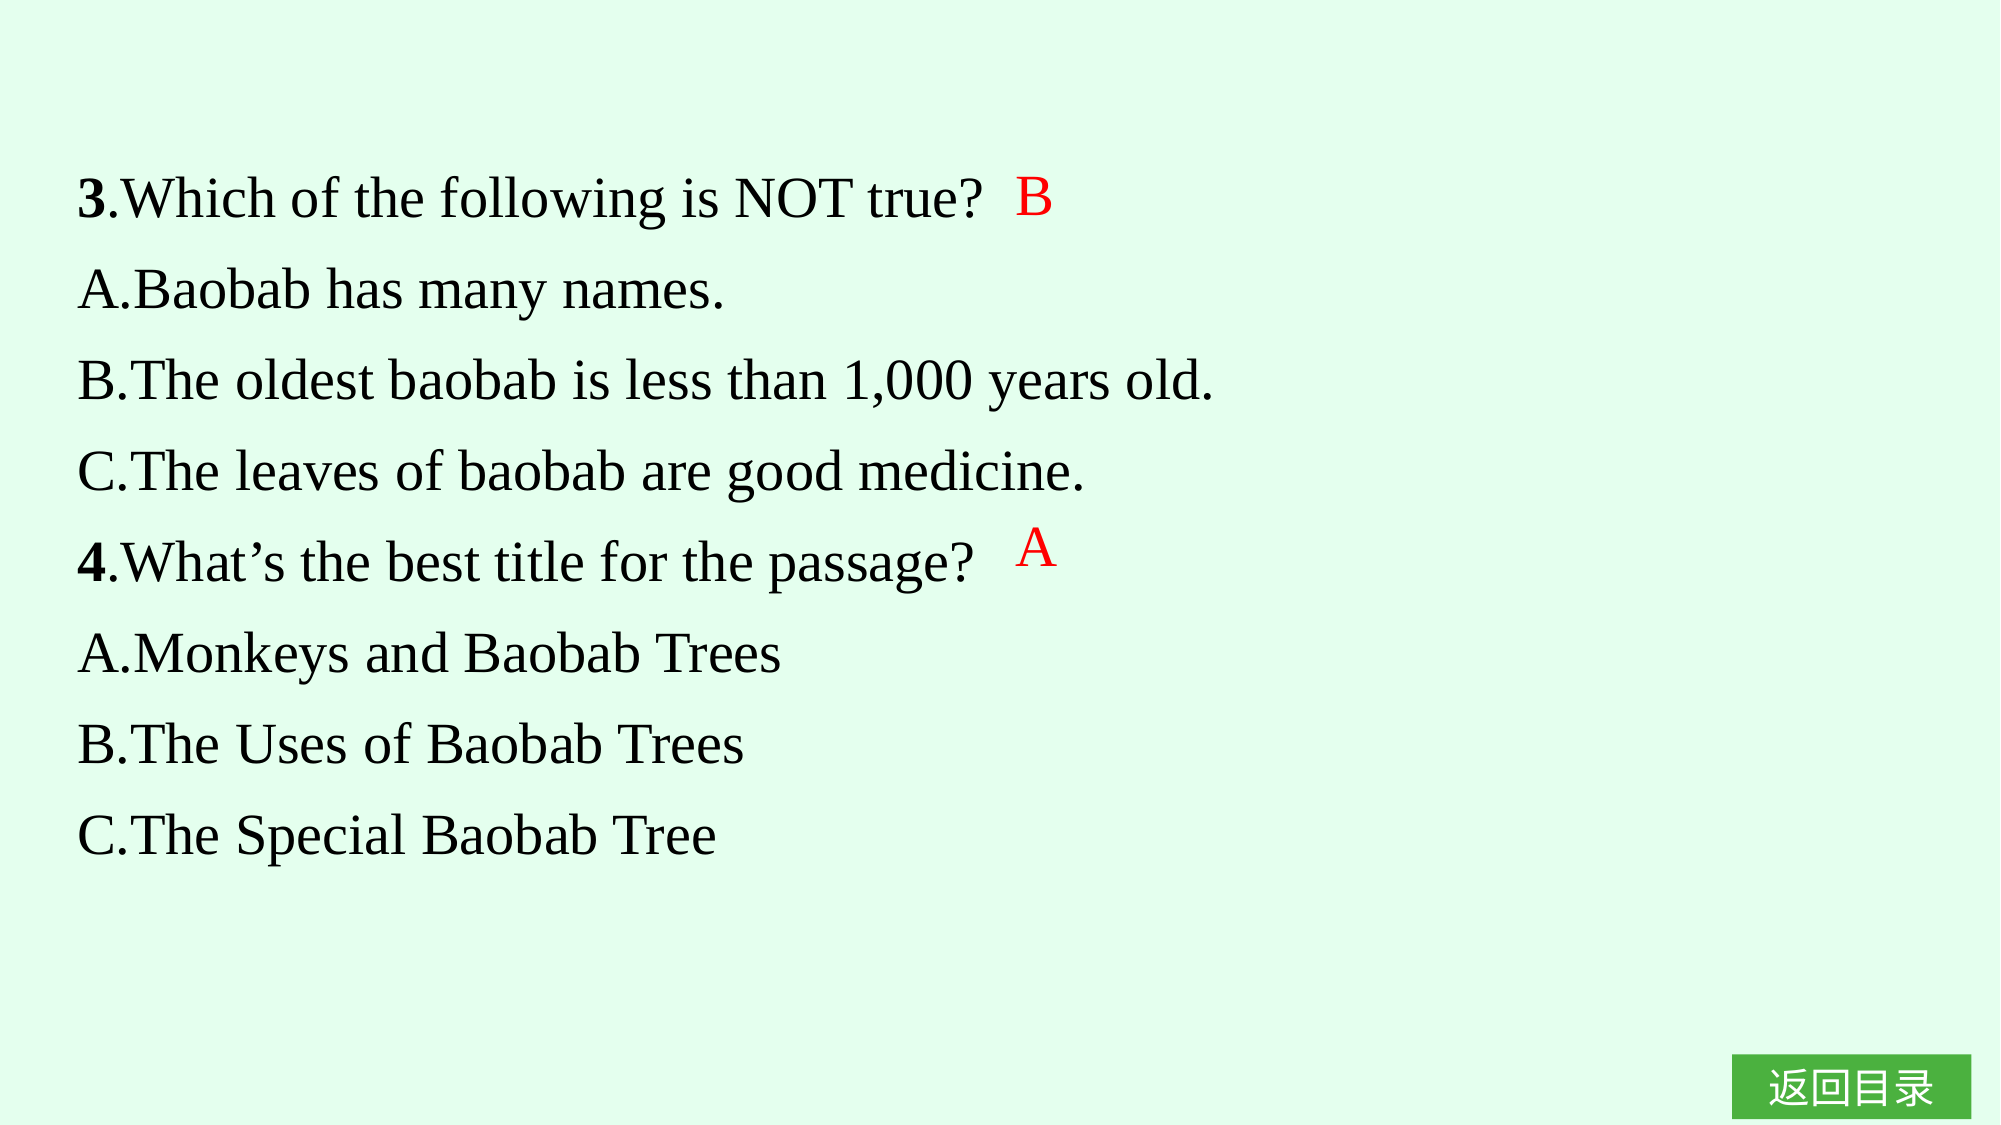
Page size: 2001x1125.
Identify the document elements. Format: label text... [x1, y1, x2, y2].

text_box 3.Which of the following is NOT true? A.Baobab has many names. B.The oldest baobab is less than 1,000 years old. C.The leaves of baobab are good medicine. 4.What’s the best title for the passage? A.Monkeys and Baobab Trees B.The Uses of Baobab Trees C.The Special Baobab Tree [62, 130, 1938, 874]
text_box B [1000, 149, 1069, 235]
text_box A [1000, 501, 1073, 586]
